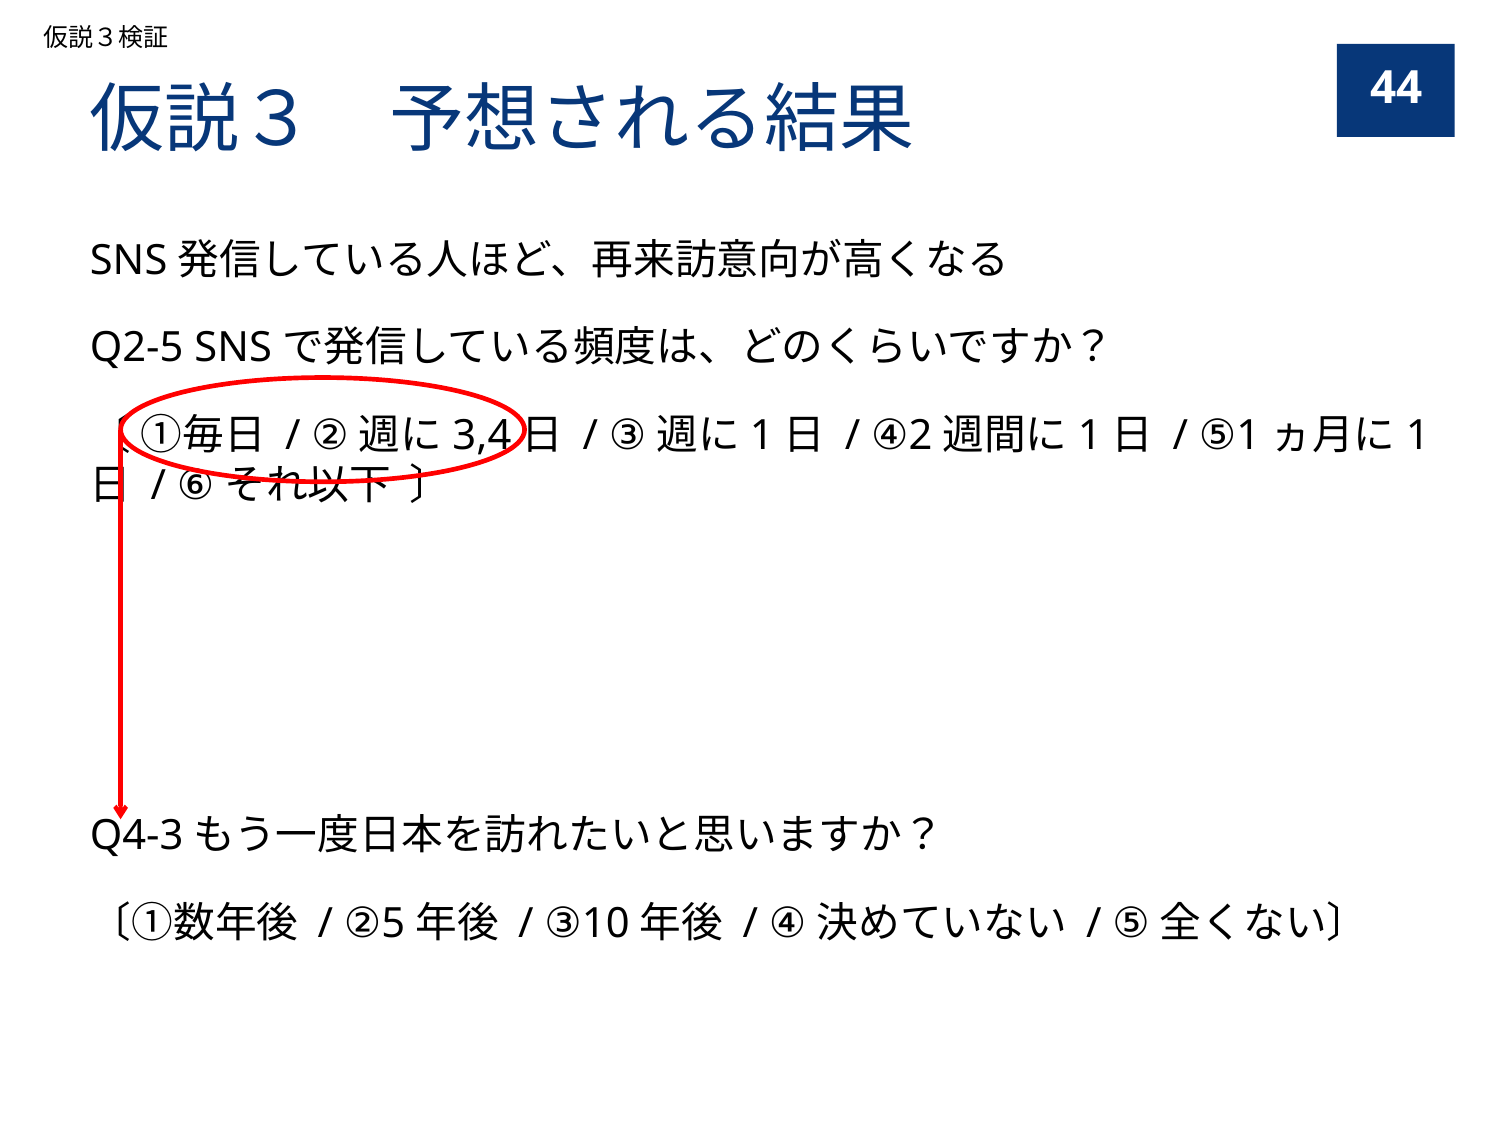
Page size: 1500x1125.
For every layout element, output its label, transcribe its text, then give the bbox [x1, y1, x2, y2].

text_box [118, 375, 527, 484]
slide_number 44 [1354, 59, 1438, 120]
text_box 仮説３ 予想される結果 [75, 63, 1143, 224]
text_box 仮説３検証 [28, 13, 311, 59]
text_box SNS発信している人ほど、再来訪意向が高くなる Q2-5 SNSで発信している頻度は、どのくらいですか？ 〔 ①毎日 / ②週に3,4日 / ③週に1日 / ④2週間に1日 / ⑤1ヵ月に1日 / ⑥それ以下 〕 Q4-3もう一度日本を訪れたいと思いますか？ 〔①数年後 / ②5年後 / ③10年後 / ④決めていない / ⑤全くない〕 [74, 224, 1455, 1096]
